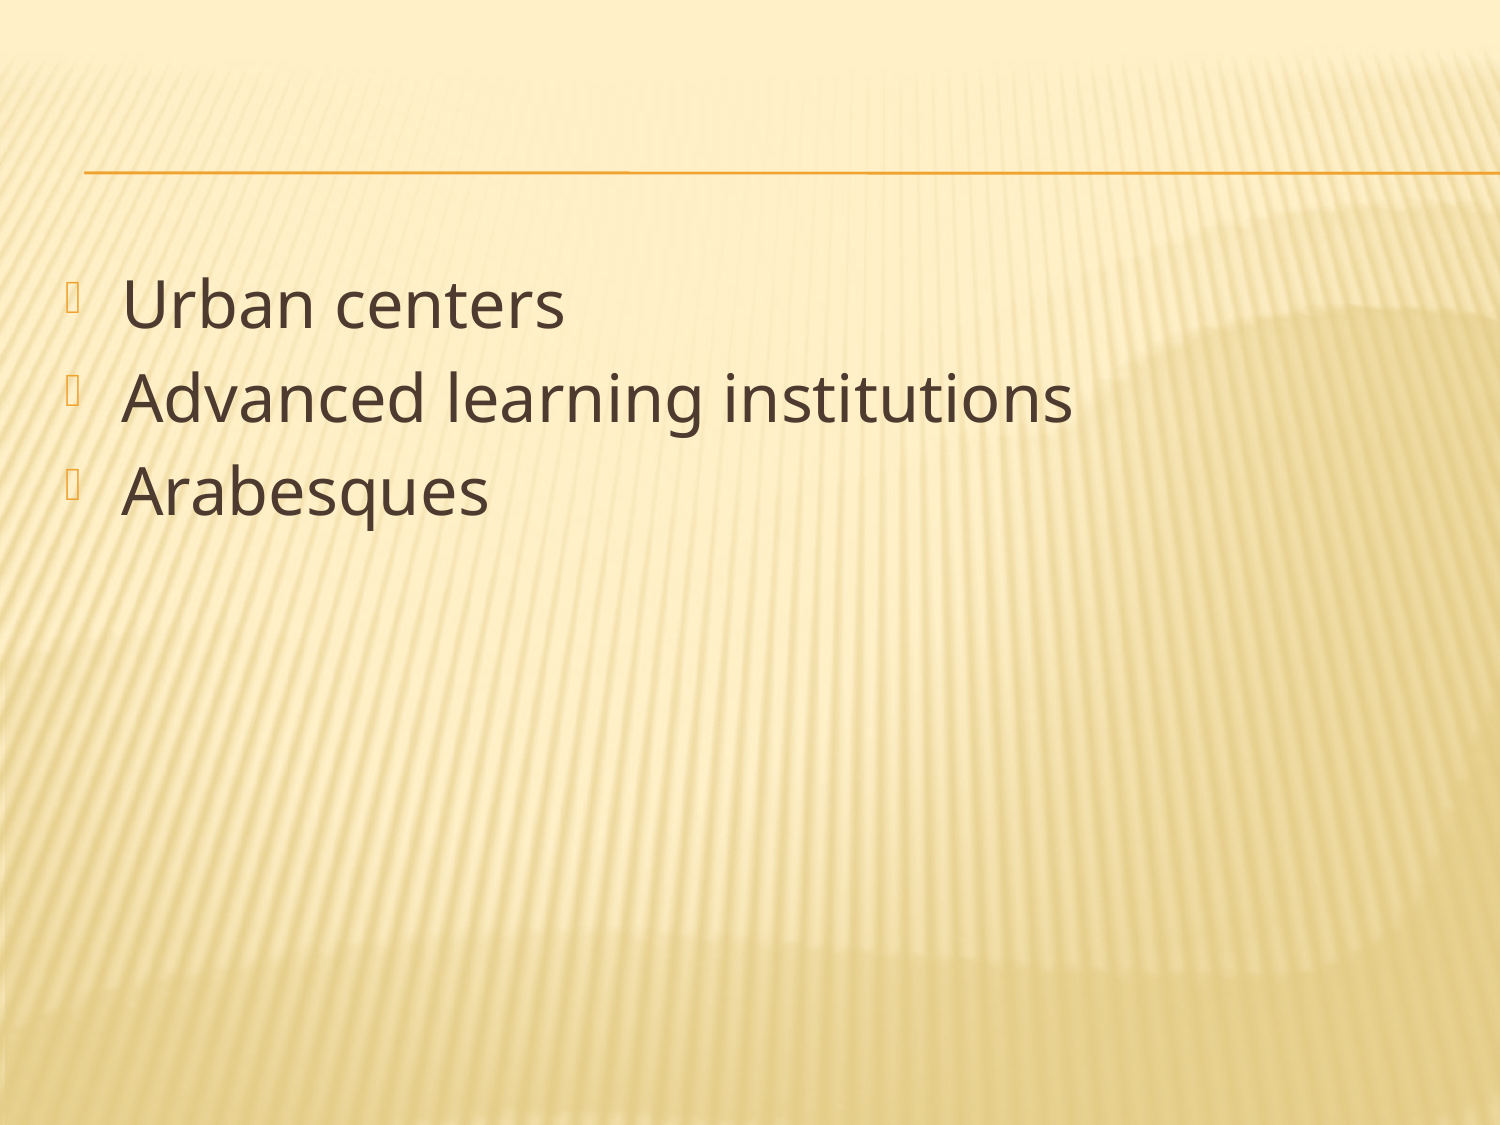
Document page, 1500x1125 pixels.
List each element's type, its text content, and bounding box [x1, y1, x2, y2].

list Urban centers Advanced learning institutions Arabesques [50, 254, 1475, 998]
